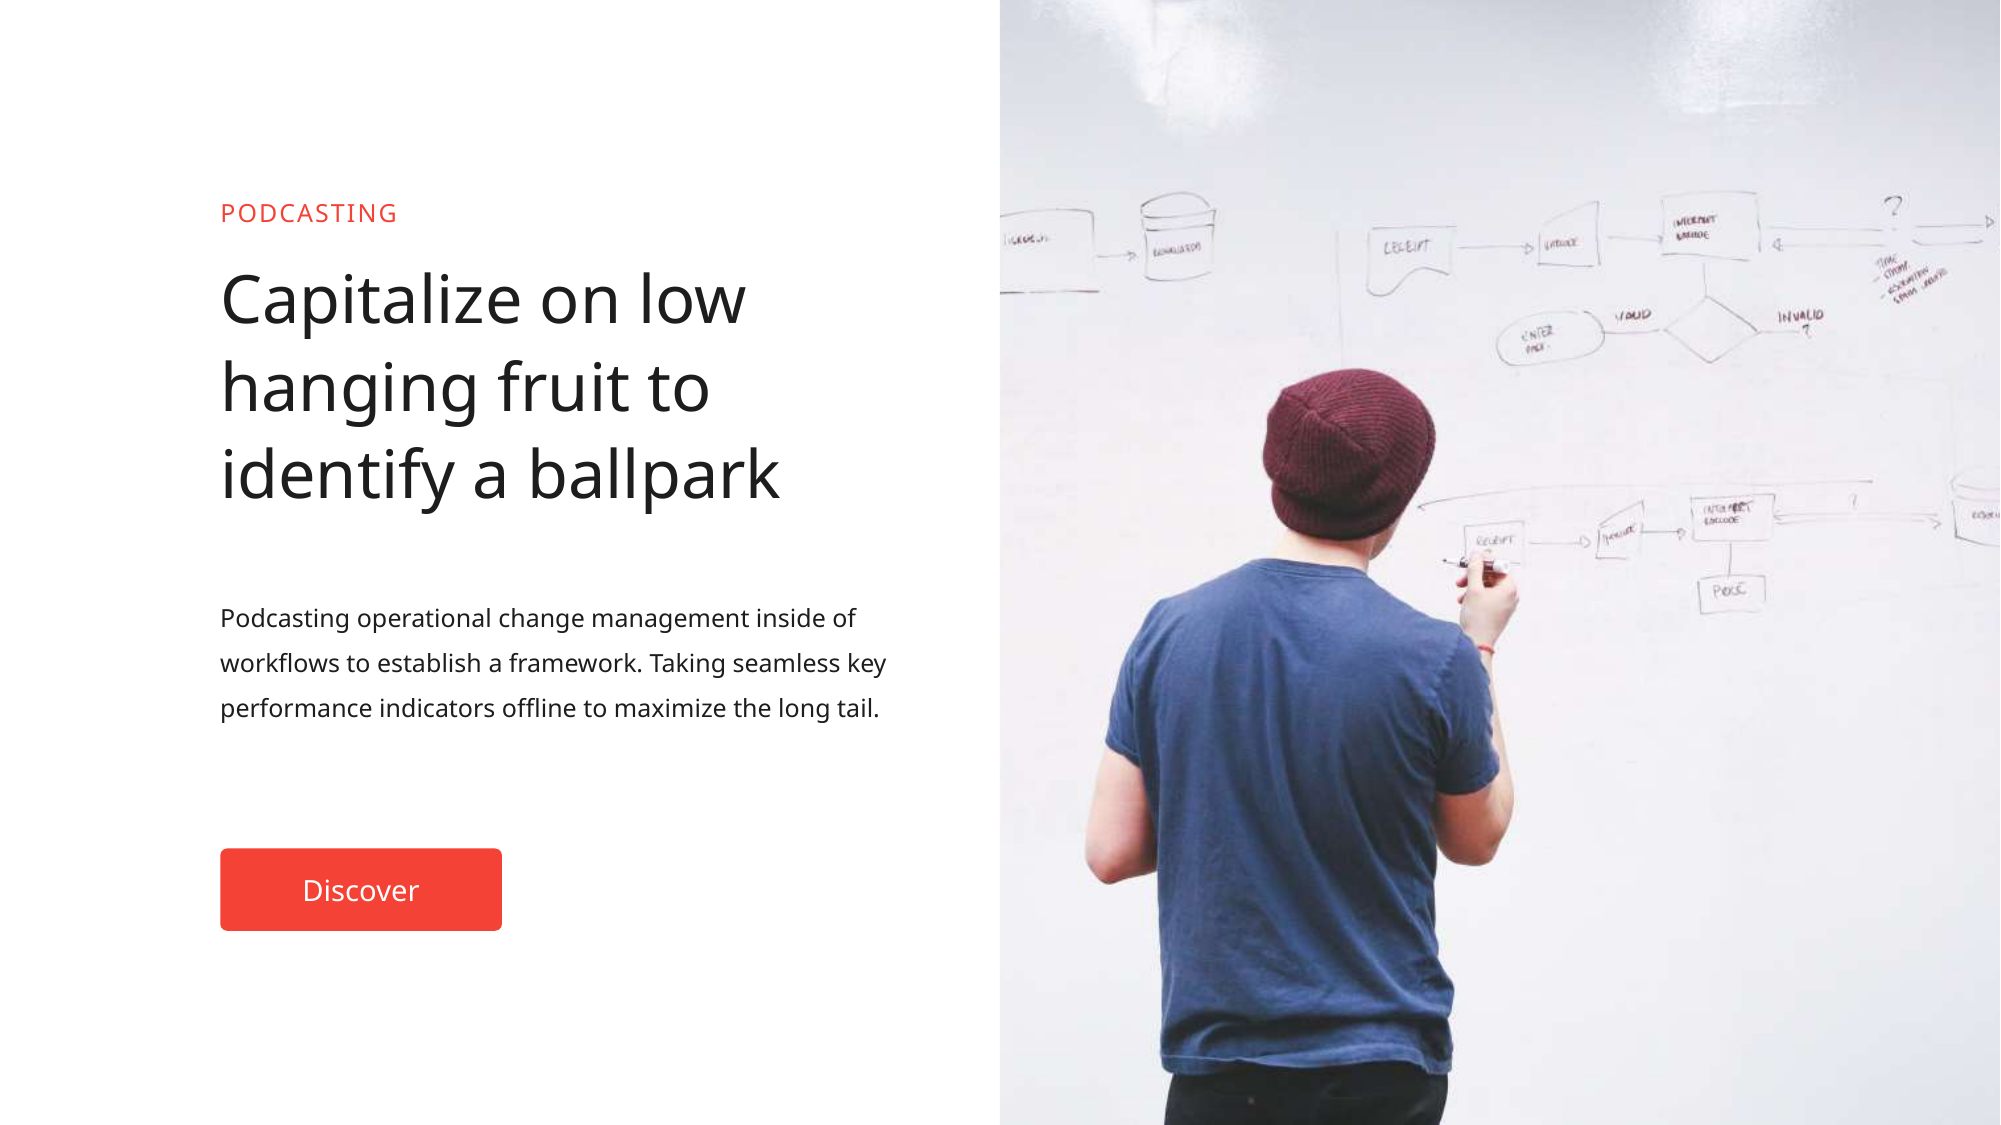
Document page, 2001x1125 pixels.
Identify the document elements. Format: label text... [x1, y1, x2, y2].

text_box PODCASTING [220, 191, 518, 228]
text_box Capitalize on low hanging fruit to identify a ballpark [220, 248, 889, 513]
text_box Podcasting operational change management inside of workflows to establish a framework. Taking seamless key performance indicators offline to maximize the long tail. [220, 587, 889, 723]
text_box [219, 847, 504, 932]
picture [999, 0, 2000, 1125]
